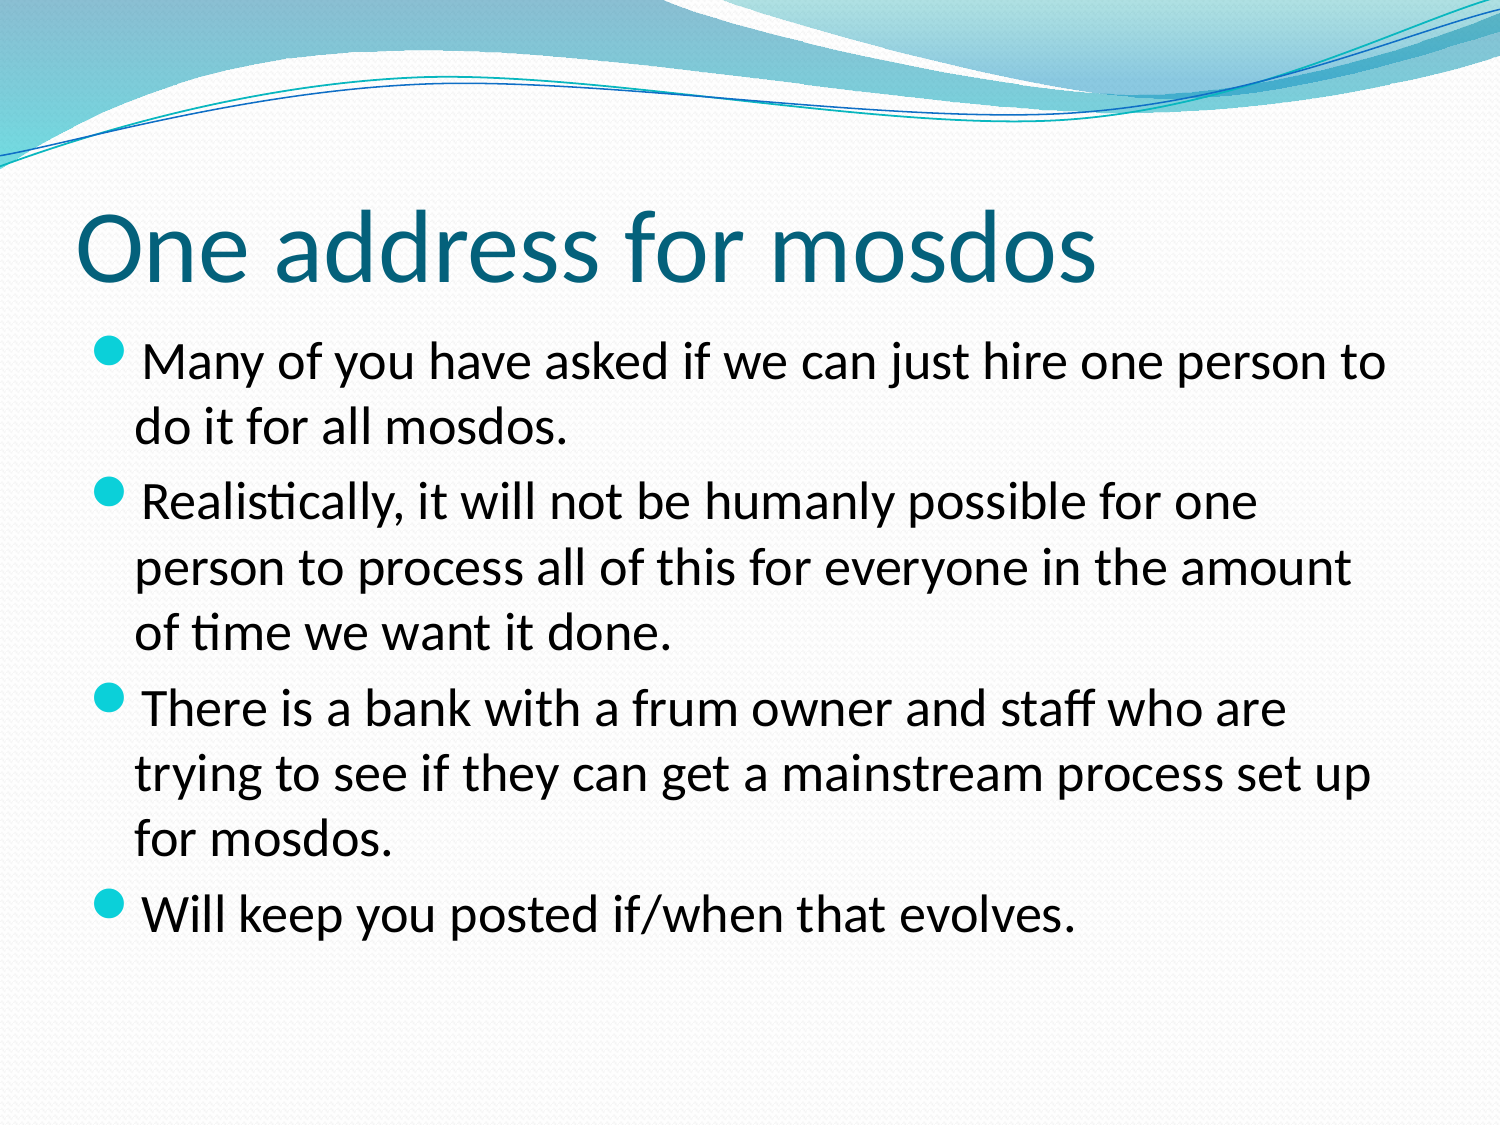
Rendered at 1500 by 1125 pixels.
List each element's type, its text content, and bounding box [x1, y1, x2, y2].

title One address for mosdos [75, 115, 1425, 303]
list Many of you have asked if we can just hire one person to do it for all mosdos. Realistically, it will not be humanly possible for one person to process all of this for everyone in the amount of time we want it done. There is a bank with a frum owner and staff who are trying to see if they can get a mainstream process set up for mosdos. Will keep you posted if/when that evolves. [75, 317, 1425, 1038]
